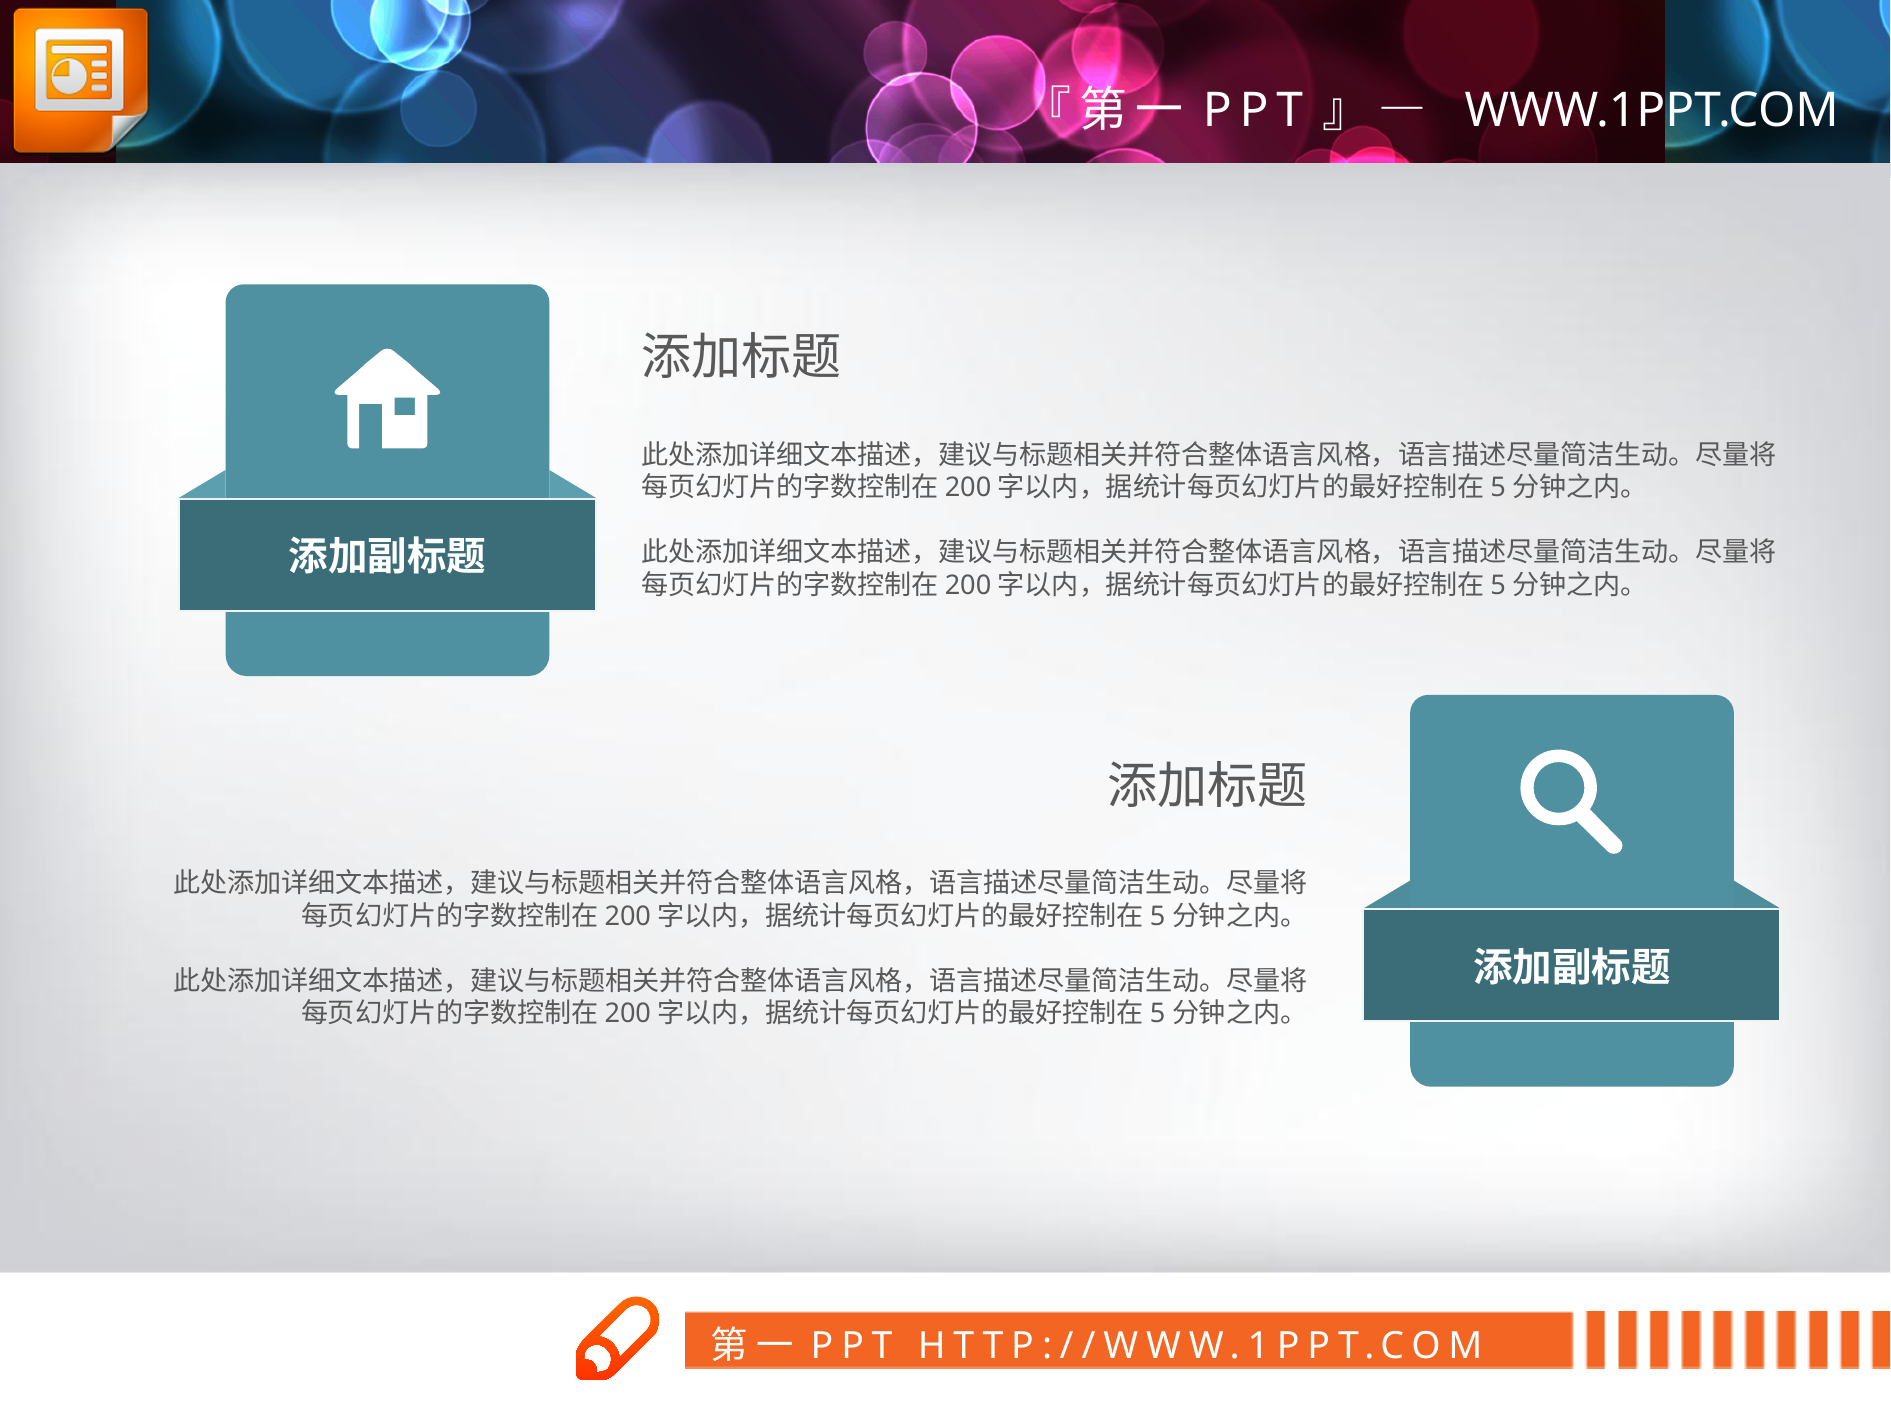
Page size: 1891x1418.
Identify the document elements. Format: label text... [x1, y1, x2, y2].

text_box 添加标题 此处添加详细文本描述，建议与标题相关并符合整体语言风格，语言描述尽量简洁生动。尽量将每页幻灯片的字数控制在200字以内，据统计每页幻灯片的最好控制在5分钟之内。 此处添加详细文本描述，建议与标题相关并符合整体语言风格，语言描述尽量简洁生动。尽量将每页幻灯片的字数控制在200字以内，据统计每页幻灯片的最好控制在5分钟之内。 [129, 743, 1327, 1039]
picture [0, 0, 1891, 1275]
picture [685, 1311, 1891, 1369]
text_box 添加标题 此处添加详细文本描述，建议与标题相关并符合整体语言风格，语言描述尽量简洁生动。尽量将每页幻灯片的字数控制在200字以内，据统计每页幻灯片的最好控制在5分钟之内。 此处添加详细文本描述，建议与标题相关并符合整体语言风格，语言描述尽量简洁生动。尽量将每页幻灯片的字数控制在200字以内，据统计每页幻灯片的最好控制在5分钟之内。 [621, 314, 1819, 610]
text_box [1363, 694, 1781, 1087]
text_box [178, 284, 597, 677]
